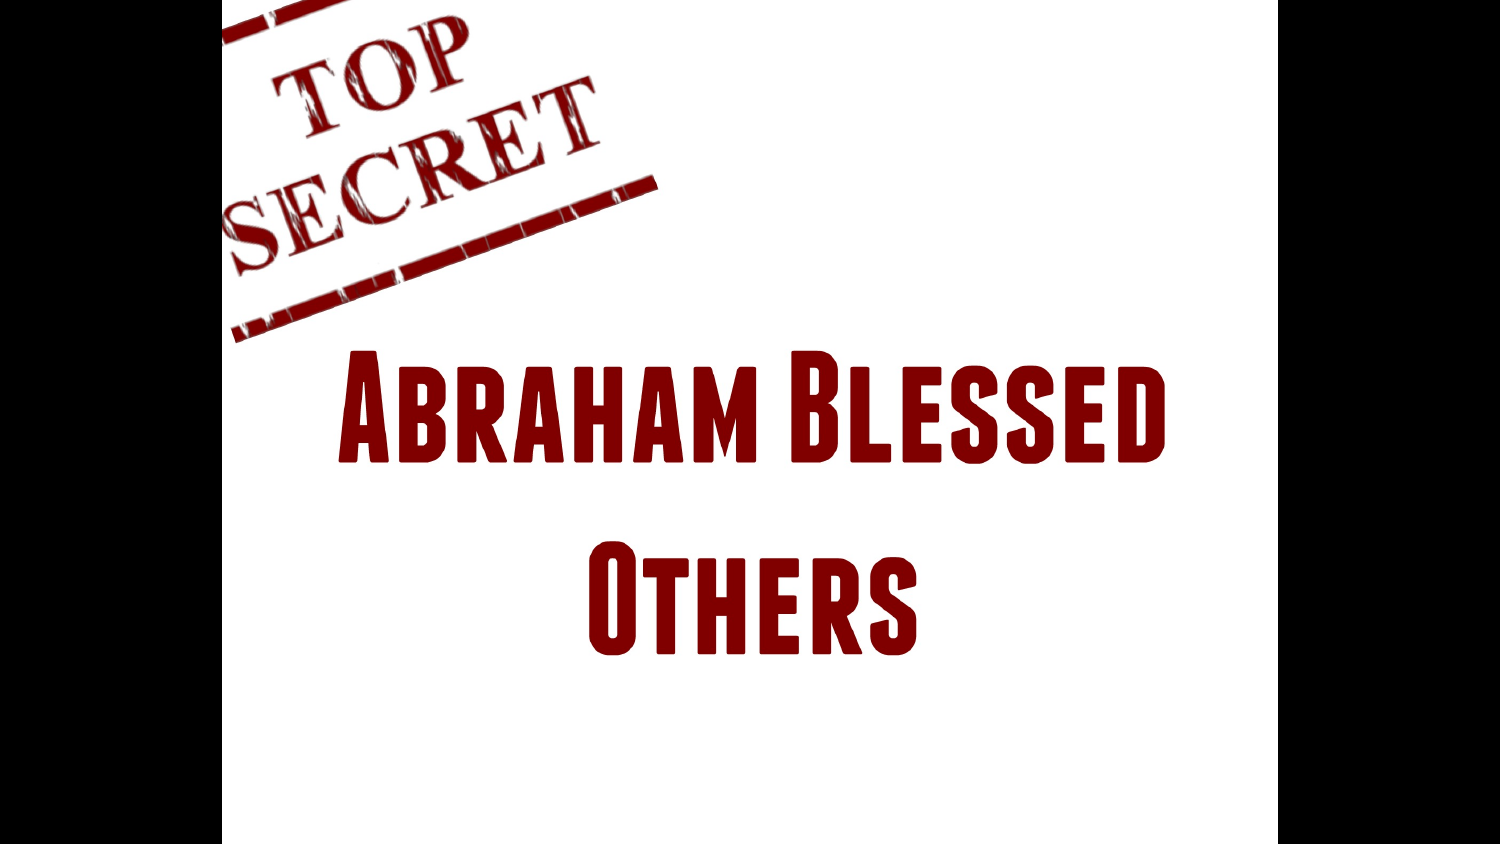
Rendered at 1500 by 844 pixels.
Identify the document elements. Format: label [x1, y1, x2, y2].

picture [222, 0, 1278, 844]
